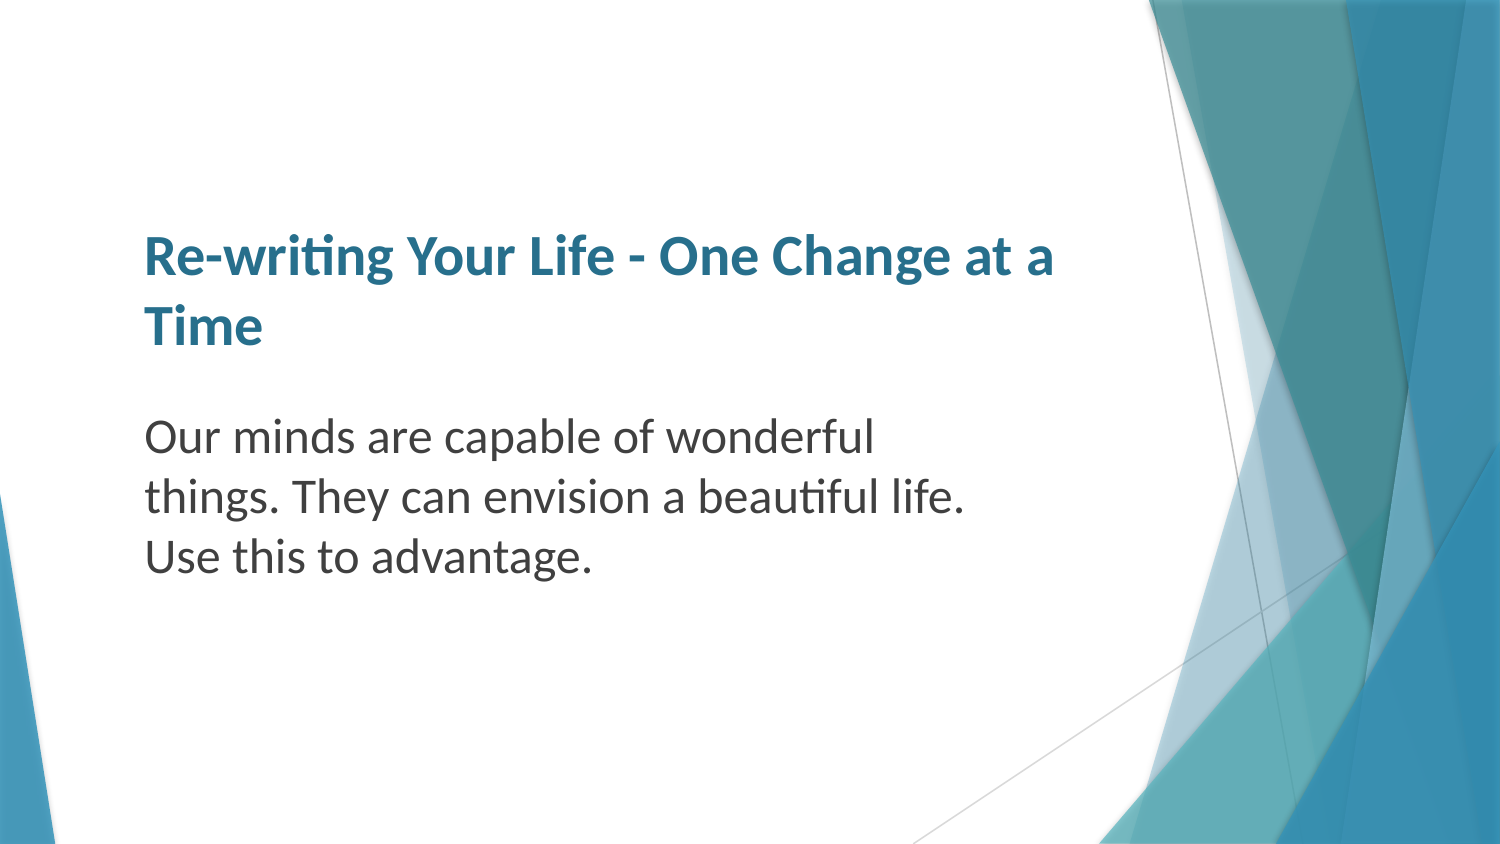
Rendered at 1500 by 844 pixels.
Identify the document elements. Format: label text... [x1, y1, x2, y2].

list Our minds are capable of wonderful things. They can envision a beautiful life. Use this to advantage. [129, 395, 1010, 706]
title Re-writing Your Life - One Change at a Time [129, 209, 1188, 361]
